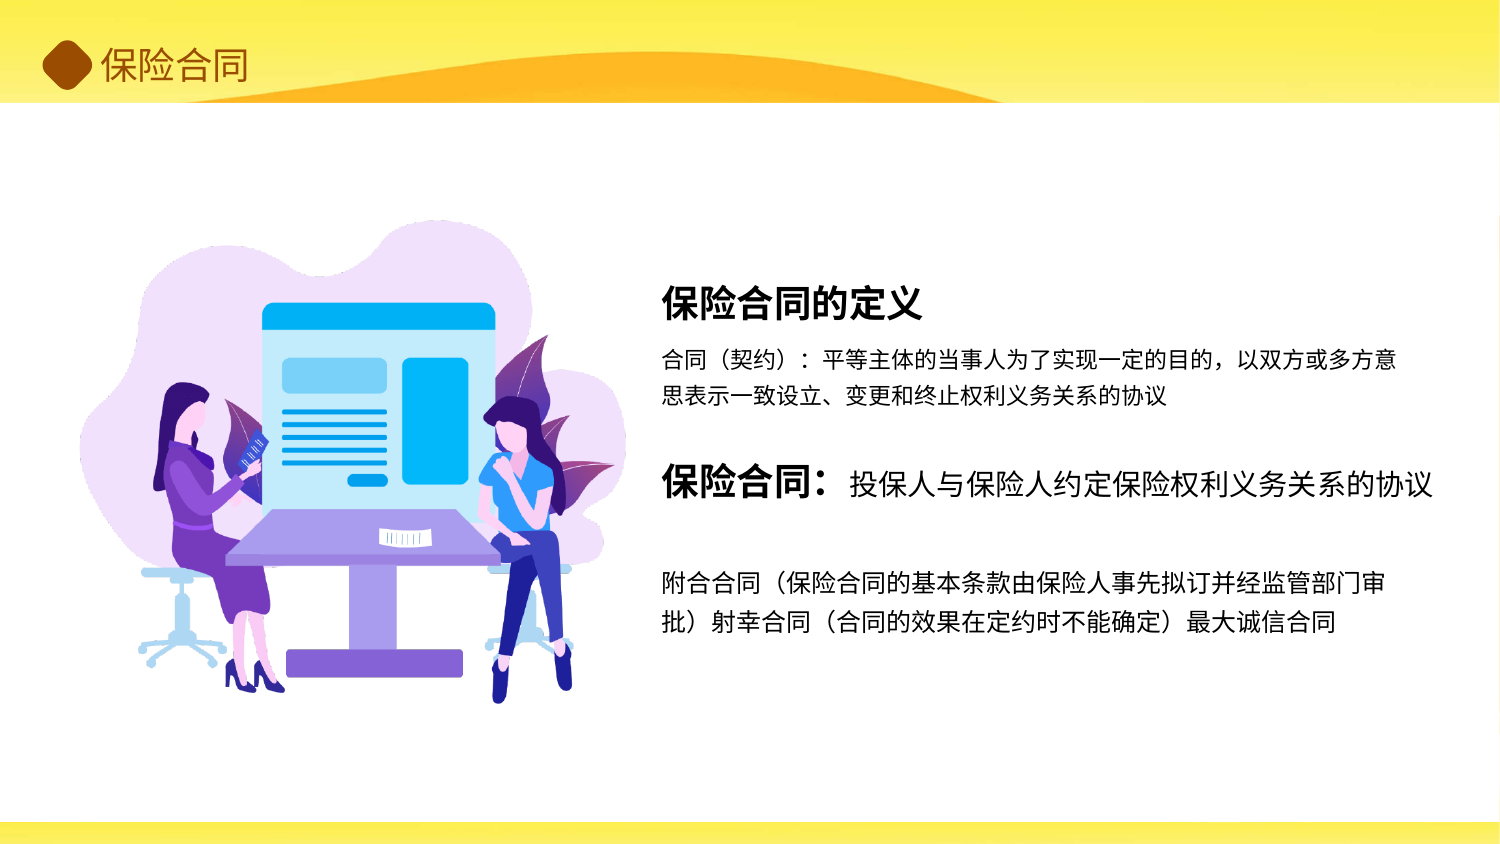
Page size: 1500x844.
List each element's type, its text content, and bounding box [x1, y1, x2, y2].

picture [0, 0, 1500, 102]
text_box 合同（契约）：平等主体的当事人为了实现一定的目的，以双方或多方意思表示一致设立、变更和终止权利义务关系的协议 [647, 330, 1435, 417]
text_box 保险合同的定义 [647, 259, 1021, 330]
text_box 附合合同（保险合同的基本条款由保险人事先拟订并经监管部门审批）射幸合同（合同的效果在定约时不能确定）最大诚信合同 [647, 551, 1410, 644]
text_box 保险合同：投保人与保险人约定保险权利义务关系的协议 [647, 437, 1469, 511]
picture [0, 822, 1500, 844]
picture [49, 175, 647, 773]
